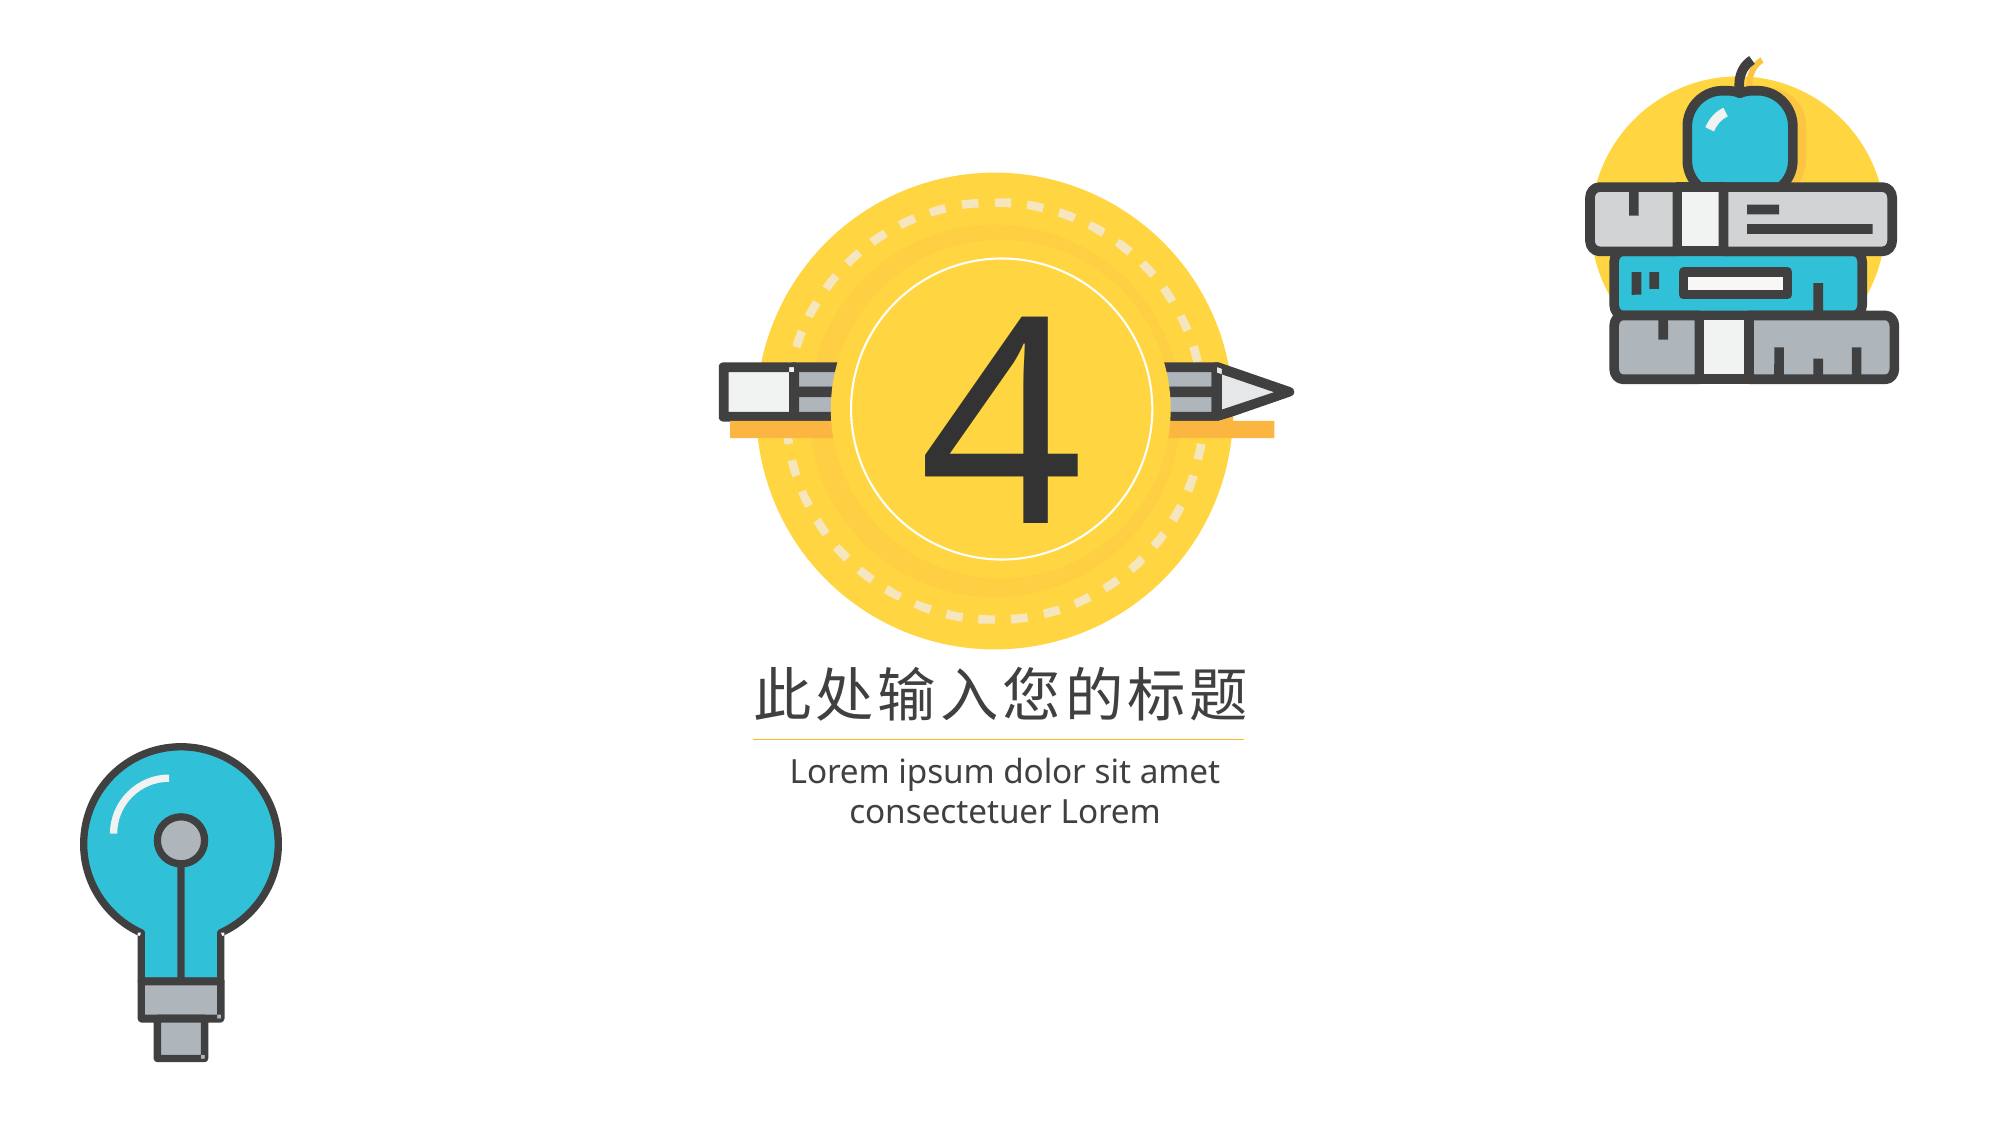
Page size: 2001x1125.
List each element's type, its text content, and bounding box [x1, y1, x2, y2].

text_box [718, 172, 1295, 650]
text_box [79, 742, 282, 1063]
text_box 此处输入您的标题 [696, 651, 1306, 736]
text_box Lorem ipsum dolor sit amet consectetuer Lorem [740, 743, 1271, 838]
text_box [1589, 57, 1895, 380]
